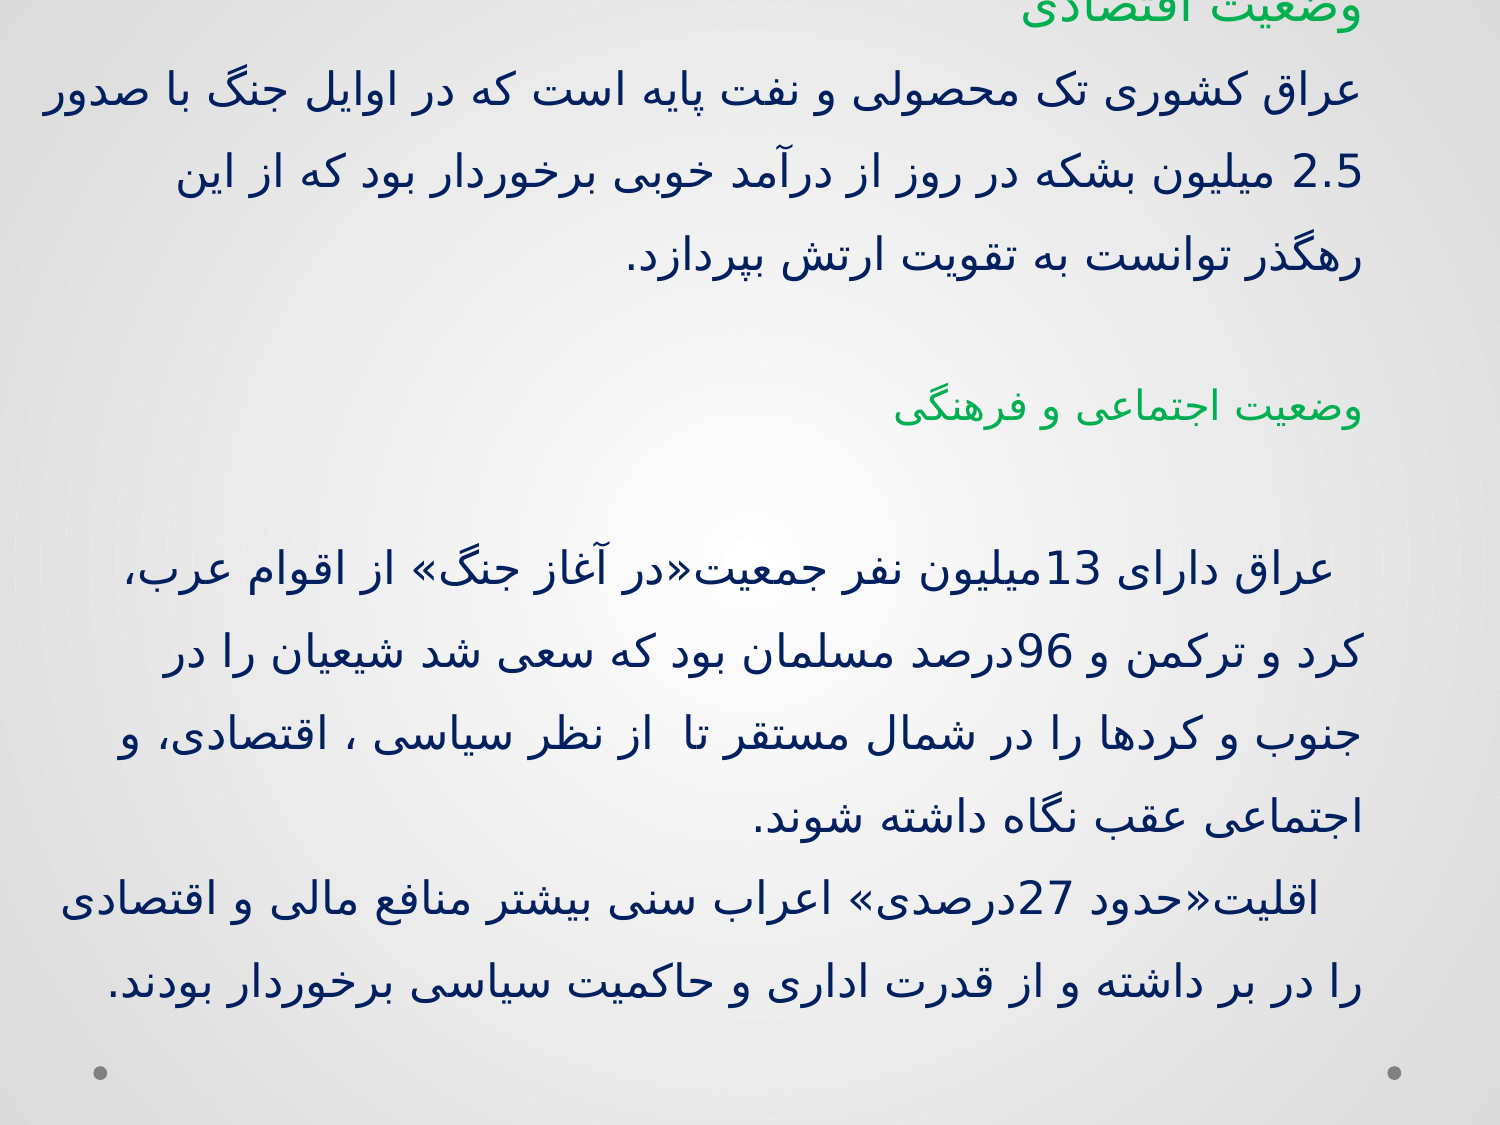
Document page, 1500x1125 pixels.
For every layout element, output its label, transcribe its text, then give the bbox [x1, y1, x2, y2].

title وضعیت اقتصادی عراق کشوری تک محصولی و نفت پایه است که در اوایل جنگ با صدور 2.5 میلیون بشکه در روز از درآمد خوبی برخوردار بود که از این رهگذر توانست به تقویت ارتش بپردازد. وضعیت اجتماعی و فرهنگی عراق دارای 13میلیون نفر جمعیت«در آغاز جنگ» از اقوام عرب، کرد و ترکمن و 96درصد مسلمان بود که سعی شد شیعیان را در جنوب و کردها را در شمال مستقر تا از نظر سیاسی ، اقتصادی، و اجتماعی عقب نگاه داشته شوند. اقلیت«حدود 27درصدی» اعراب سنی بیشتر منافع مالی و اقتصادی را در بر داشته و از قدرت اداری و حاکمیت سیاسی برخوردار بودند. [29, 160, 1380, 1125]
